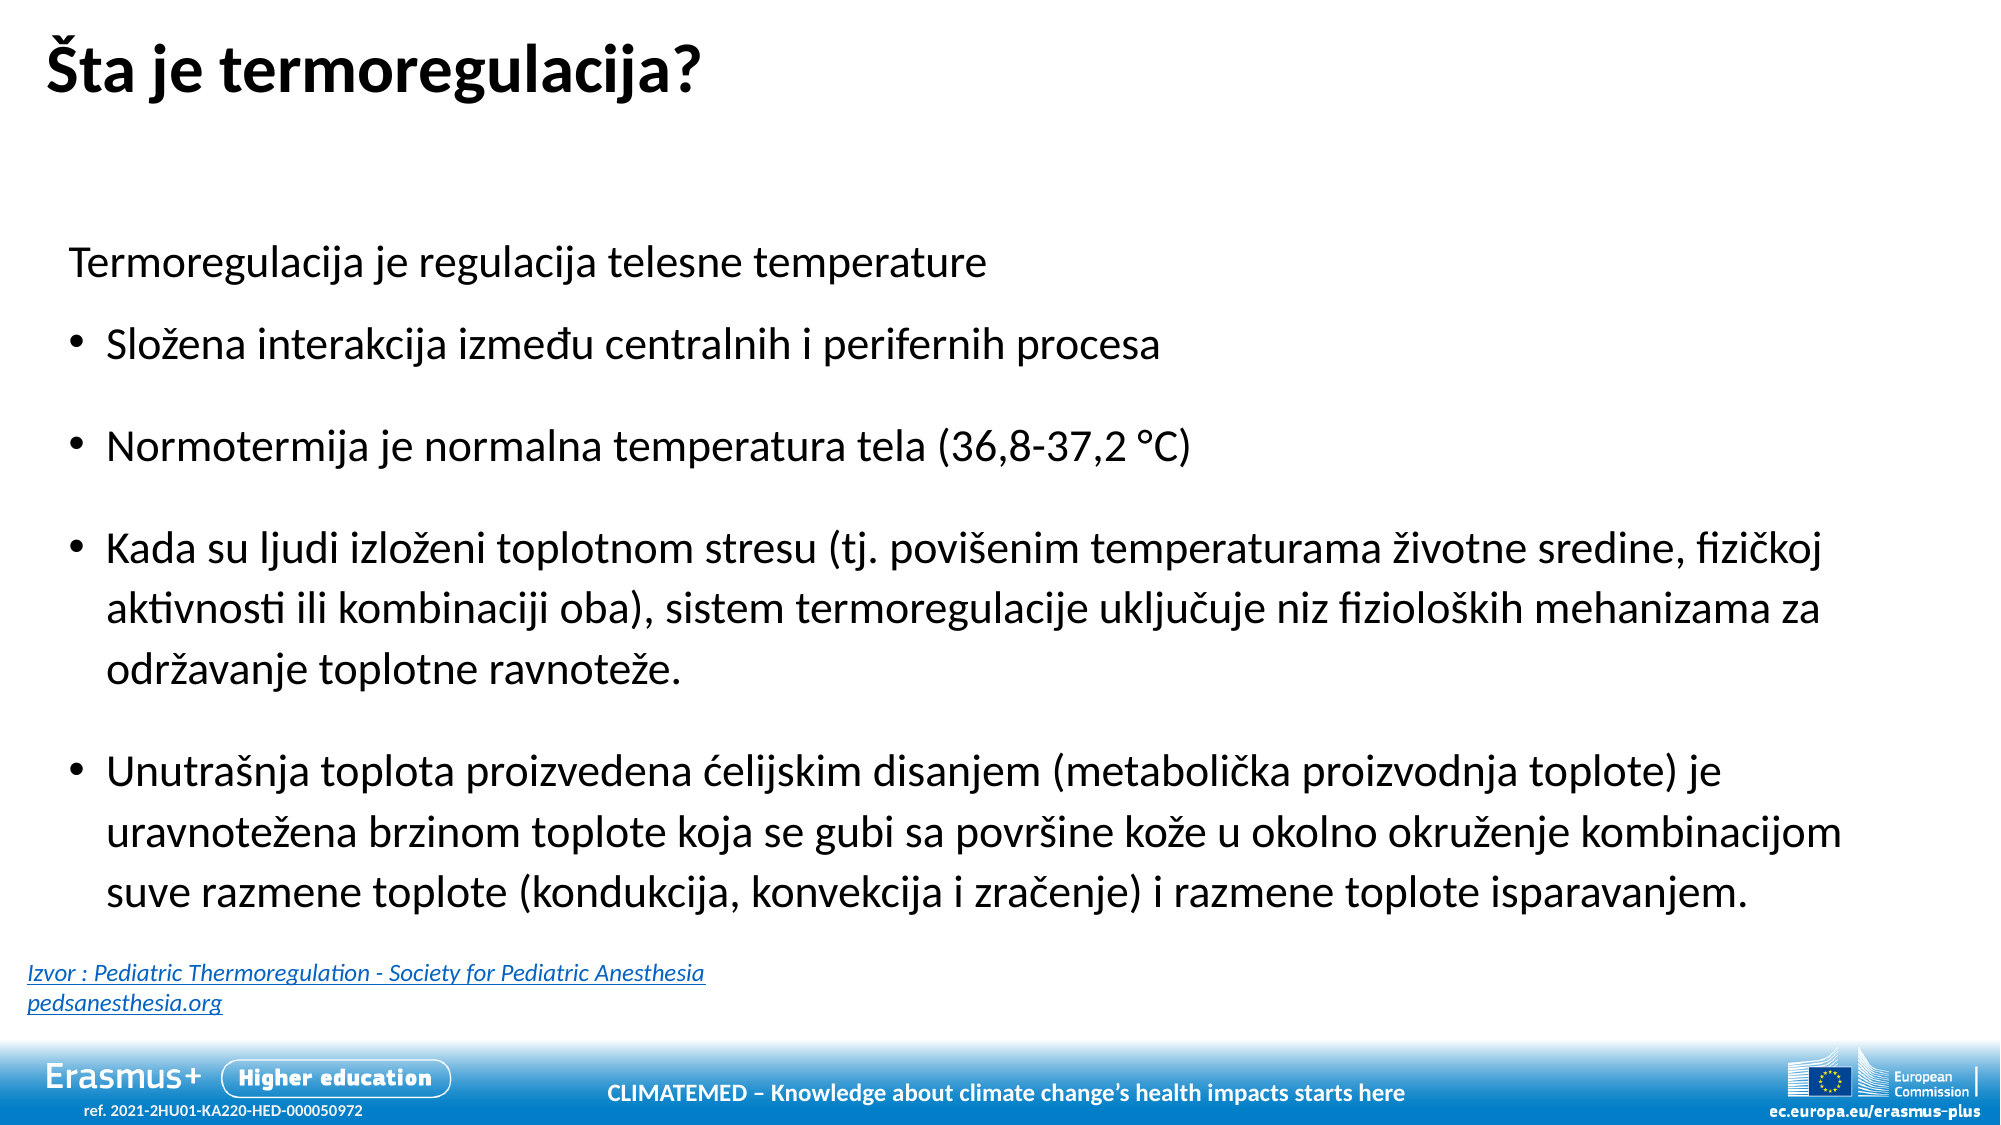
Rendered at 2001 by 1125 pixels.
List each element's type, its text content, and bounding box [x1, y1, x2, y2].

list Termoregulacija je regulacija telesne temperature Složena interakcija između centralnih i perifernih procesa Normotermija je normalna temperatura tela (36,8-37,2 °C) Kada su ljudi izloženi toplotnom stresu (tj. povišenim temperaturama životne sredine, fizičkoj aktivnosti ili kombinaciji oba), sistem termoregulacije uključuje niz fizioloških mehanizama za održavanje toplotne ravnoteže. Unutrašnja toplota proizvedena ćelijskim disanjem (metabolička proizvodnja toplote) je uravnotežena brzinom toplote koja se gubi sa površine kože u okolno okruženje kombinacijom suve razmene toplote (kondukcija, konvekcija i zračenje) i razmene toplote isparavanjem. [53, 213, 1906, 950]
picture [0, 899, 2000, 1125]
title Šta je termoregulacija? [31, 25, 1984, 116]
text_box Izvor : Pediatric Thermoregulation - Society for Pediatric Anesthesia pedsanesthesia.org [12, 949, 1113, 1025]
